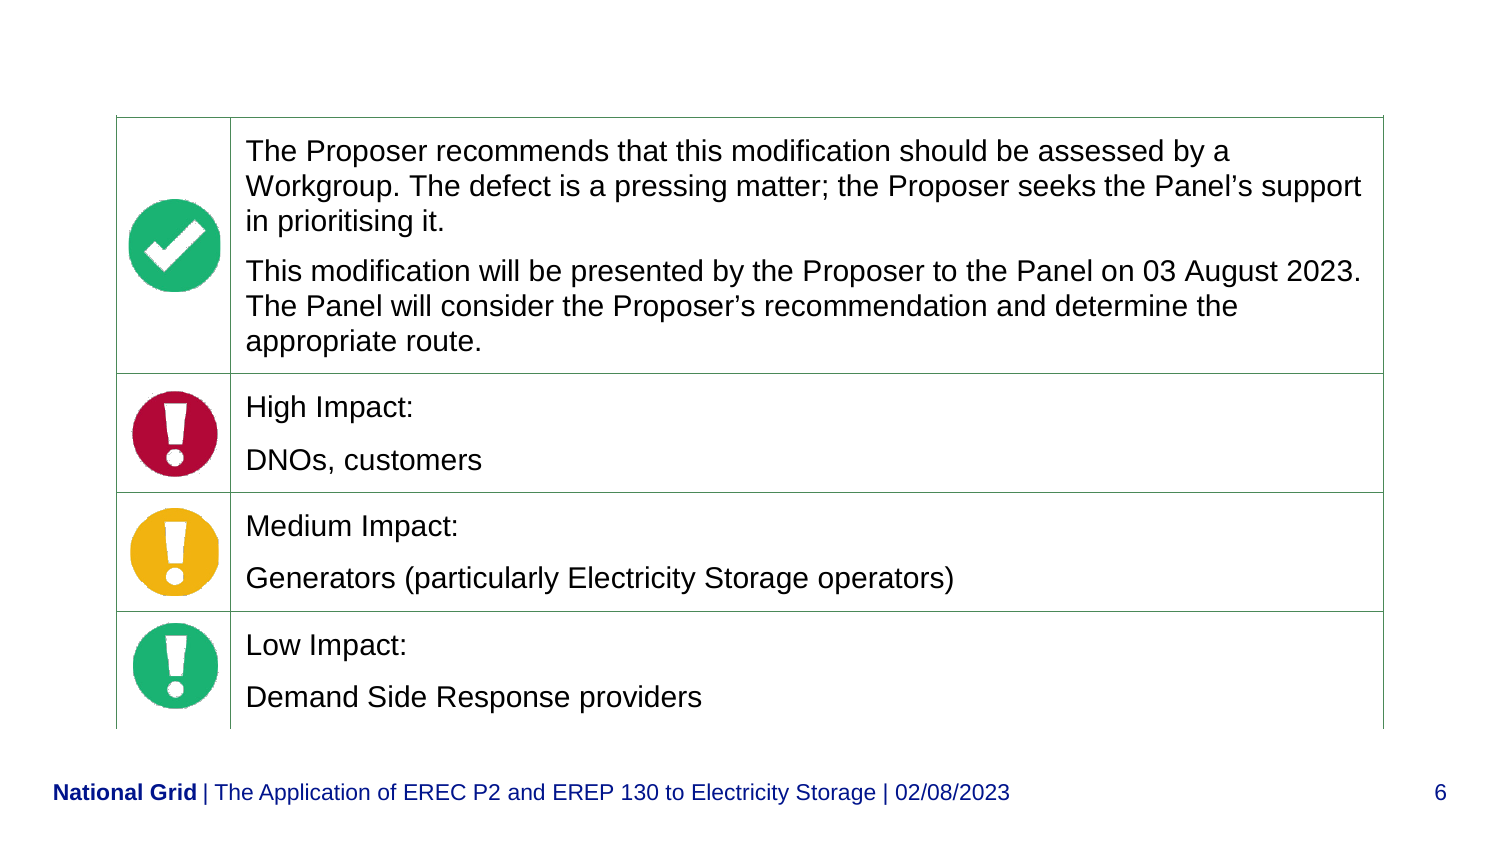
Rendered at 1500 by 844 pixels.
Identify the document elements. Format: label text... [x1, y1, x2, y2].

footer | The Application of EREC P2 and EREP 130 to Electricity Storage | 02/08/2023 [202, 777, 1383, 806]
picture [115, 114, 1385, 729]
